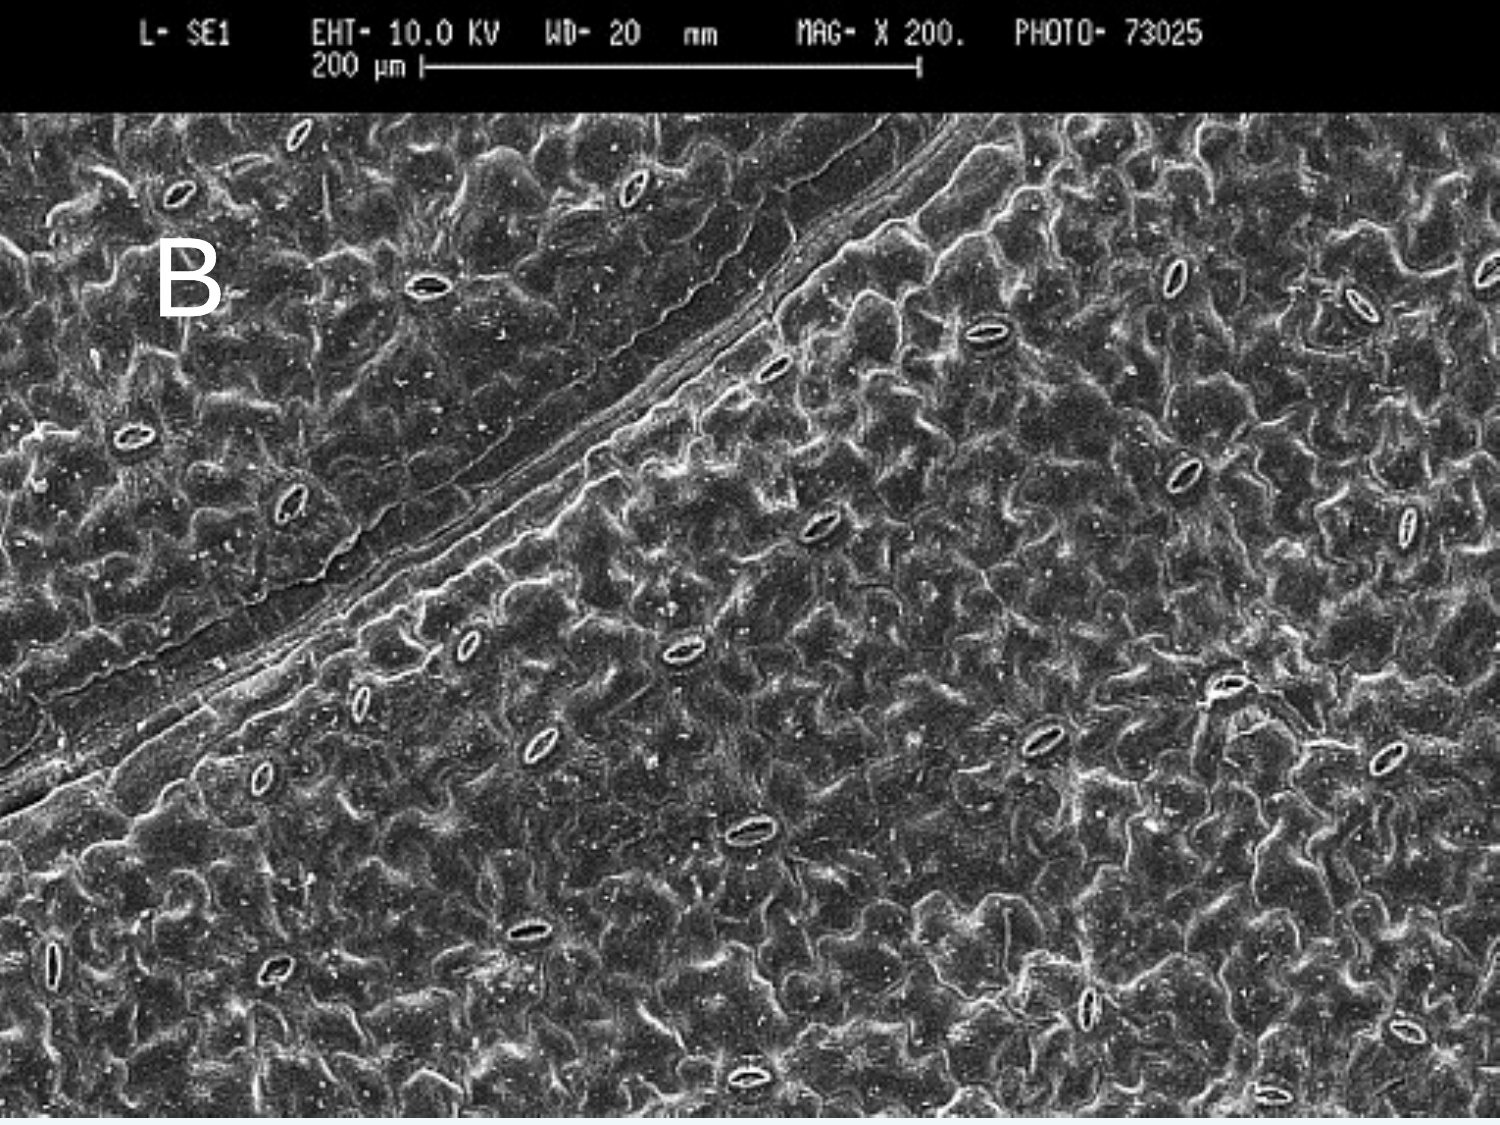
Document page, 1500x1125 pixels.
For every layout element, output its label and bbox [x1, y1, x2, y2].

list [0, 0, 1500, 1118]
